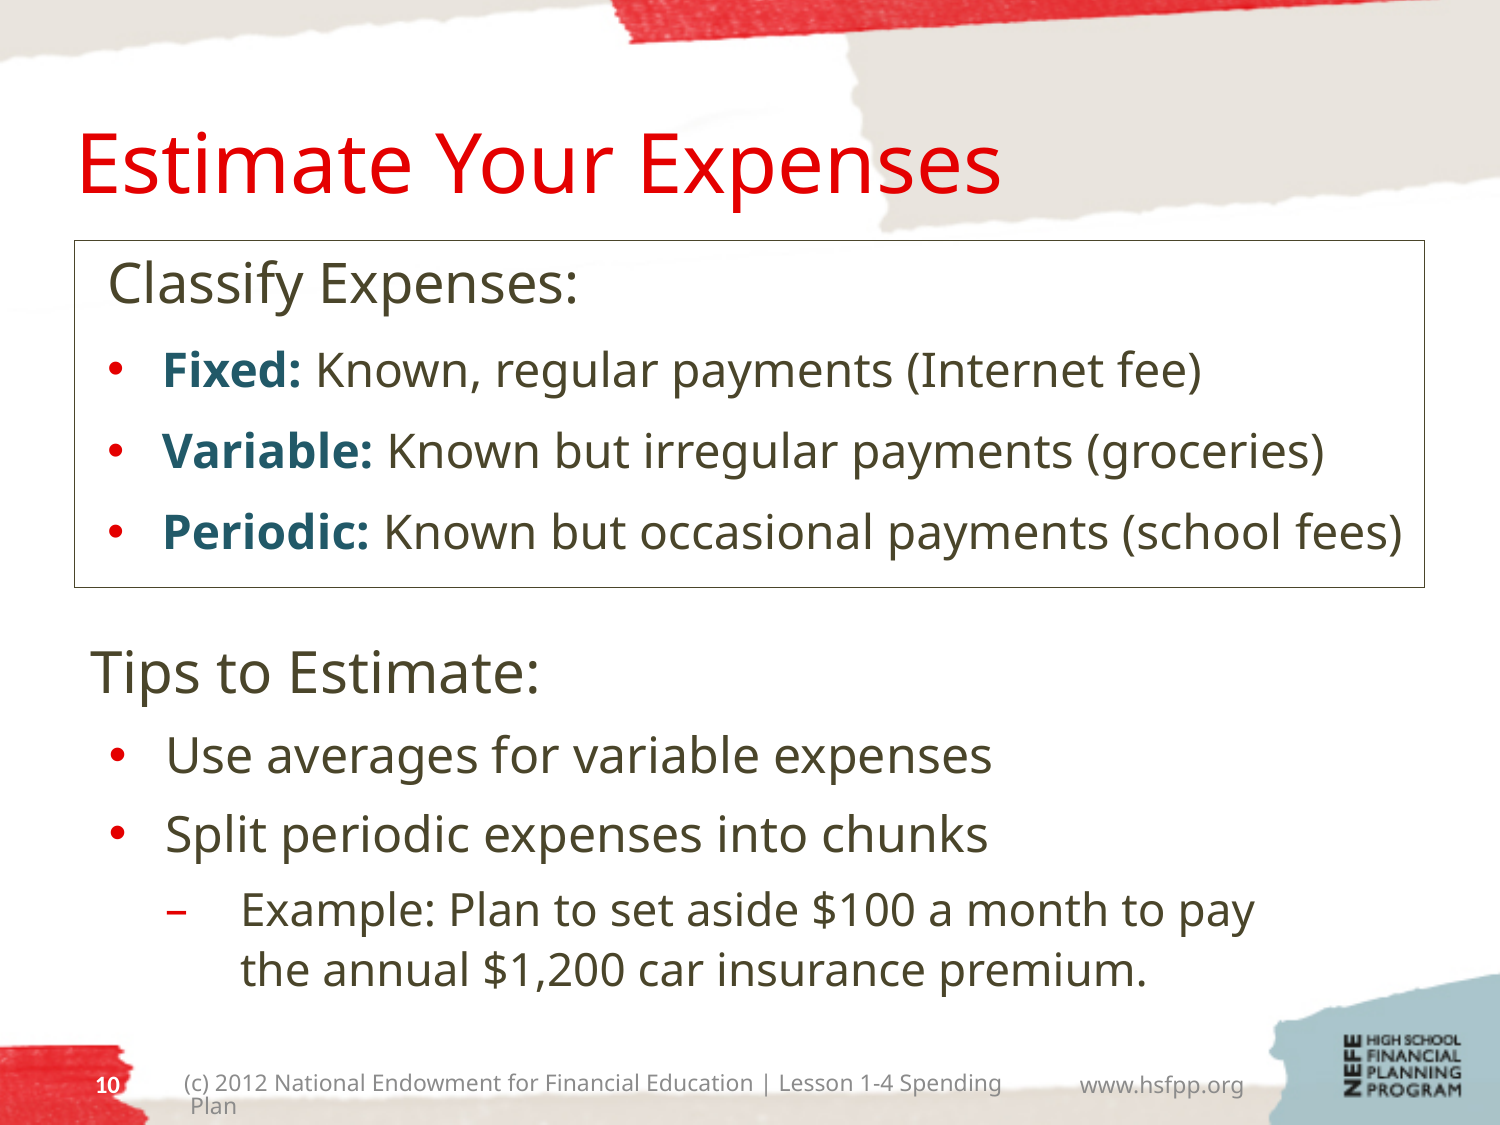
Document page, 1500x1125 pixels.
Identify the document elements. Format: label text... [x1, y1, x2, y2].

slide_number 9 [75, 1042, 141, 1125]
text_box Classify Expenses: Fixed: Known, regular payments (Internet fee) Variable: Known but irregular payments (groceries) Periodic: Known but occasional payments (school fees) [74, 240, 1425, 588]
footer (c) 2012 National Endowment for Financial Education | Lesson 1-4 Spending Plan [169, 1042, 1024, 1125]
slide_number www.hsfpp.org [1024, 1042, 1260, 1125]
picture [0, 0, 1500, 1125]
title Estimate Your Expenses [75, 78, 1425, 240]
text_box Tips to Estimate: Use averages for variable expenses Split periodic expenses into chunks Example: Plan to set aside $100 a month to pay the annual $1,200 car insurance premium. [75, 628, 1464, 1012]
